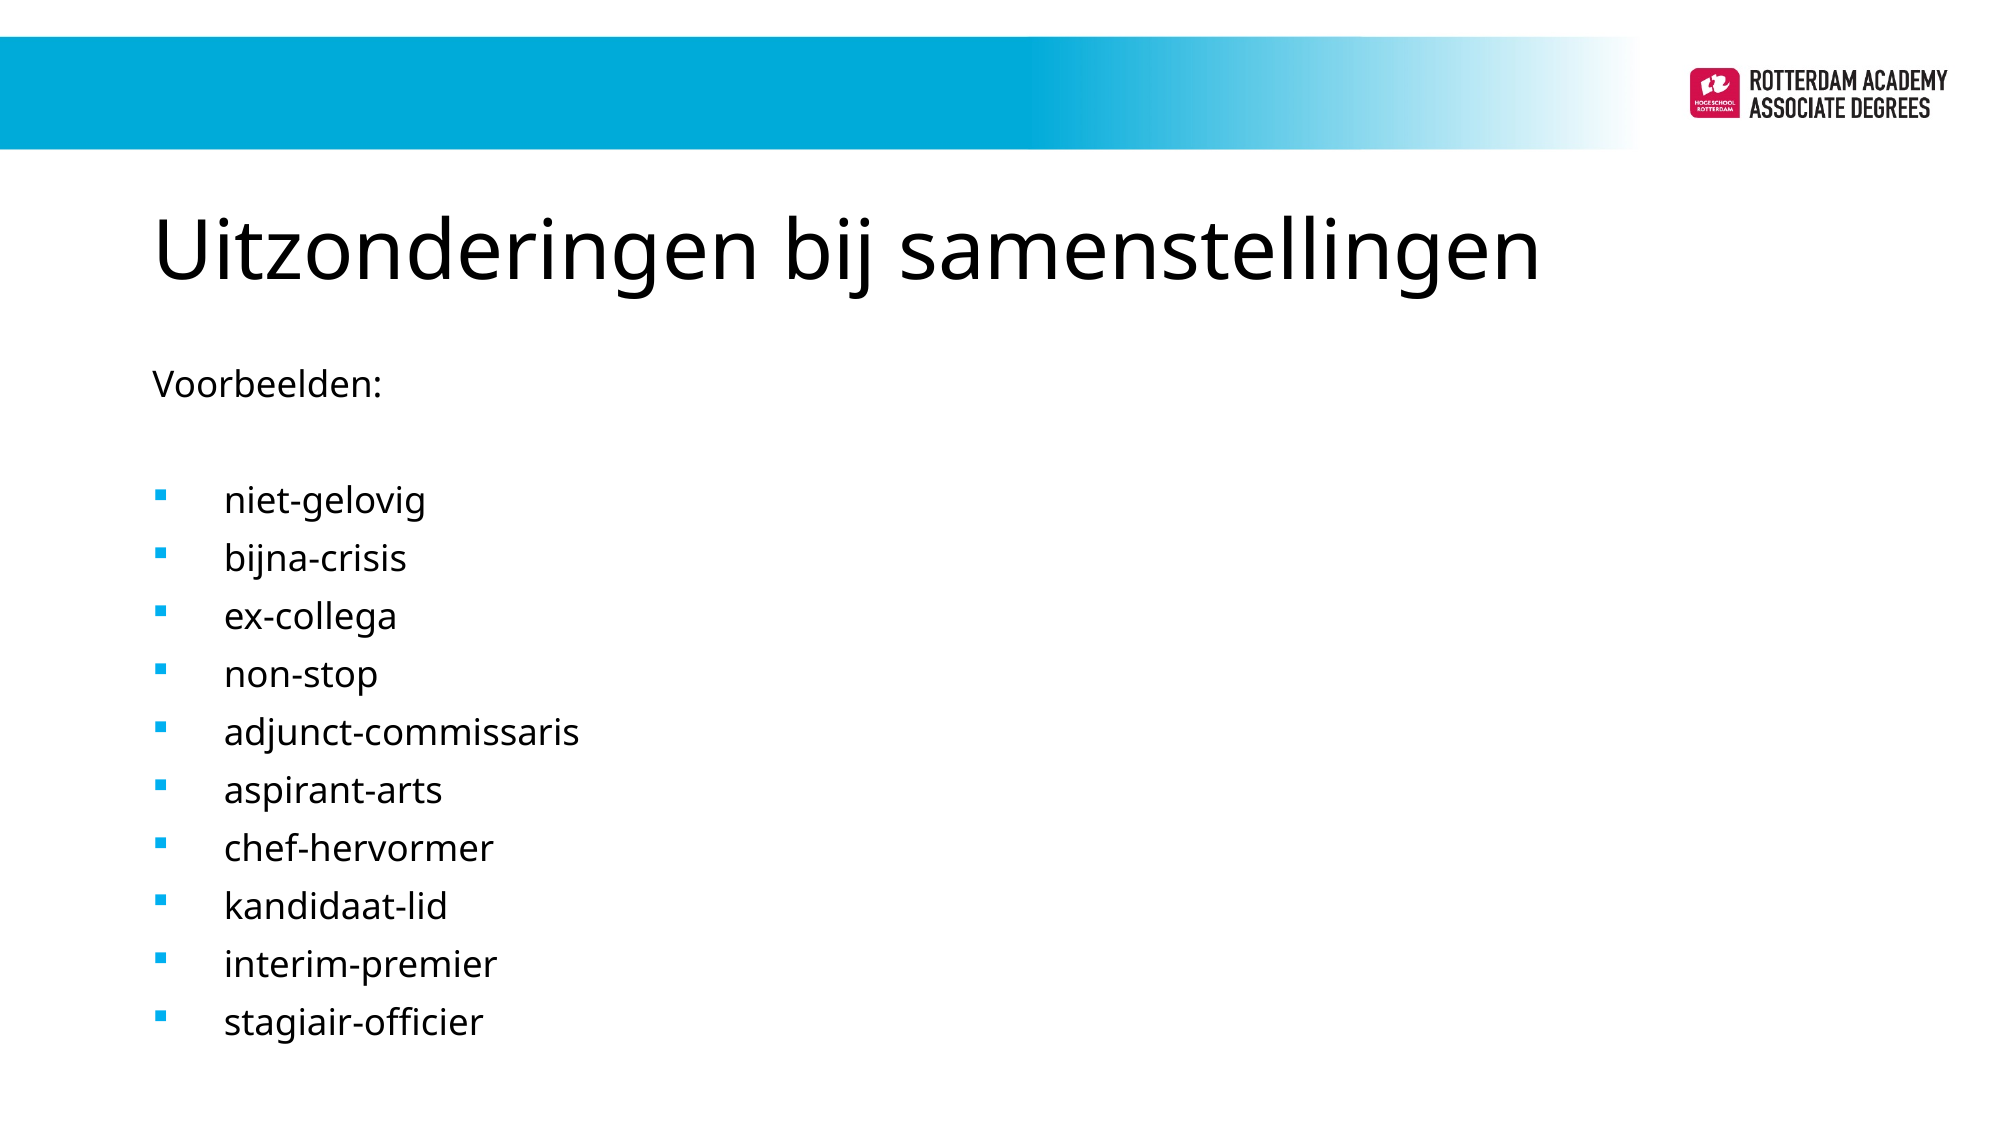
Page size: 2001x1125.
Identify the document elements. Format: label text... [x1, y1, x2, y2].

list Voorbeelden: niet-gelovig bijna-crisis ex-collega non-stop adjunct-commissaris aspirant-arts chef-hervormer kandidaat-lid interim-premier stagiair-officier [137, 358, 1863, 1053]
title Uitzonderingen bij samenstellingen [137, 175, 1863, 329]
picture [0, 0, 2000, 184]
